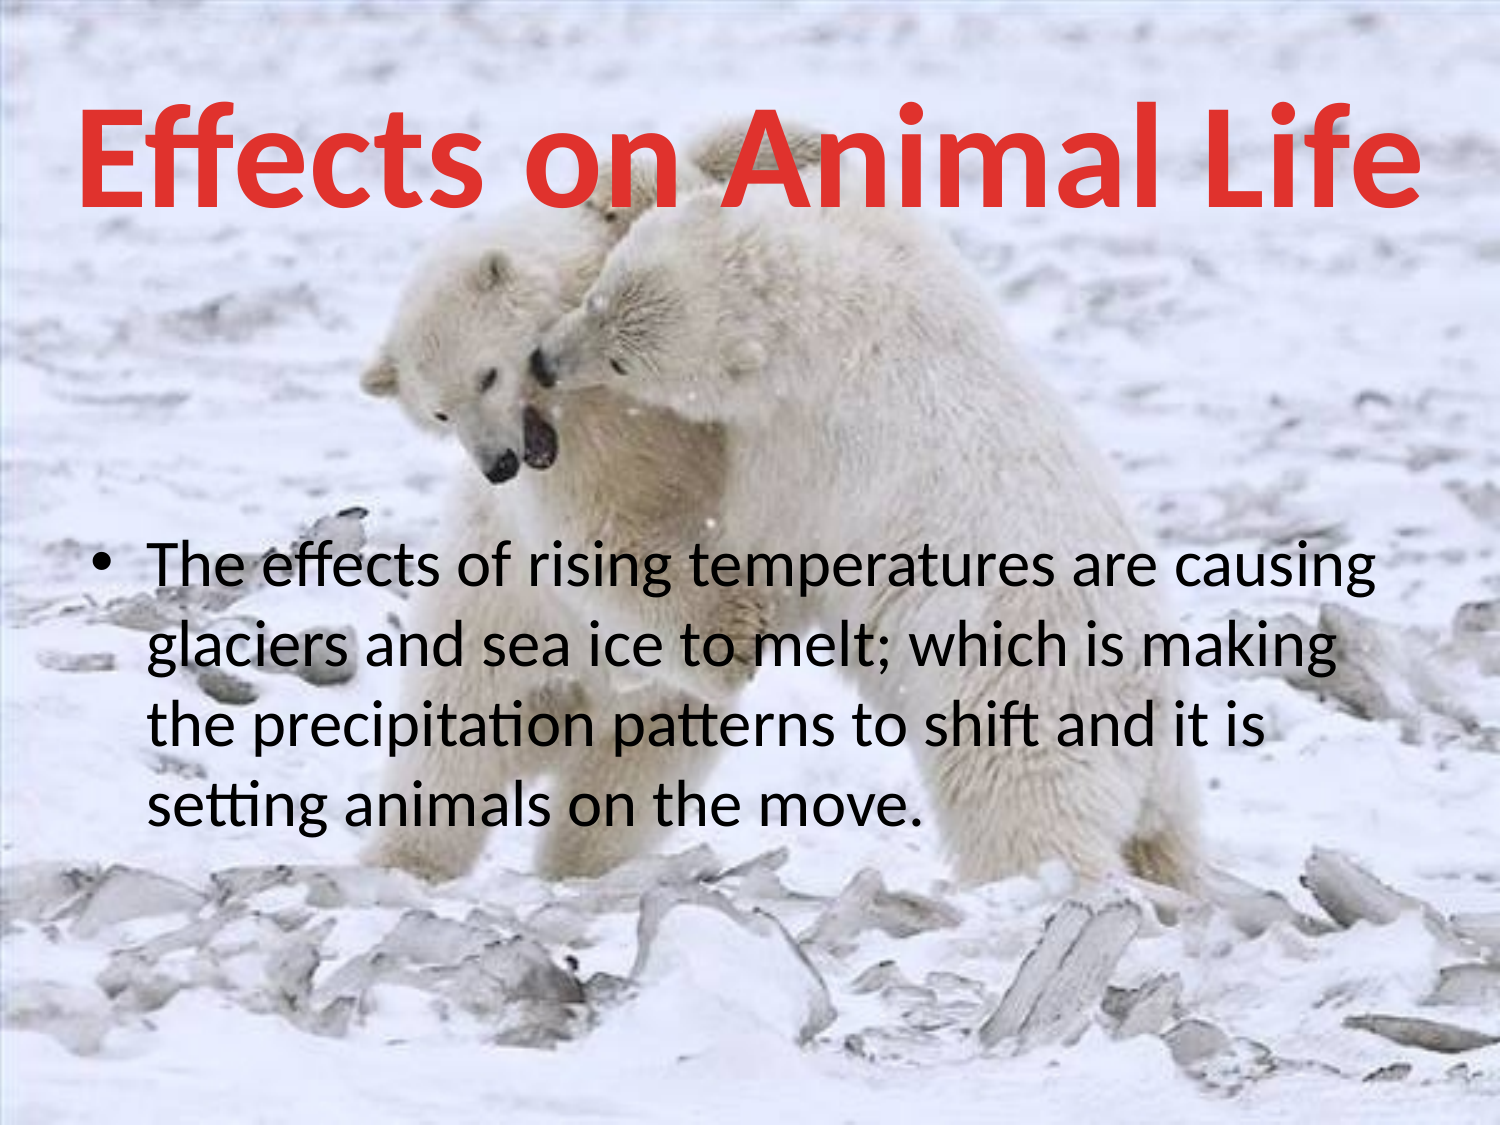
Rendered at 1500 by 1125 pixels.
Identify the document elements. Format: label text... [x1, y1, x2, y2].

picture [0, 0, 1500, 1125]
text_box Effects on Animal Life [59, 49, 1443, 245]
list The effects of rising temperatures are causing glaciers and sea ice to melt; which is making the precipitation patterns to shift and it is setting animals on the move. [75, 512, 1425, 863]
